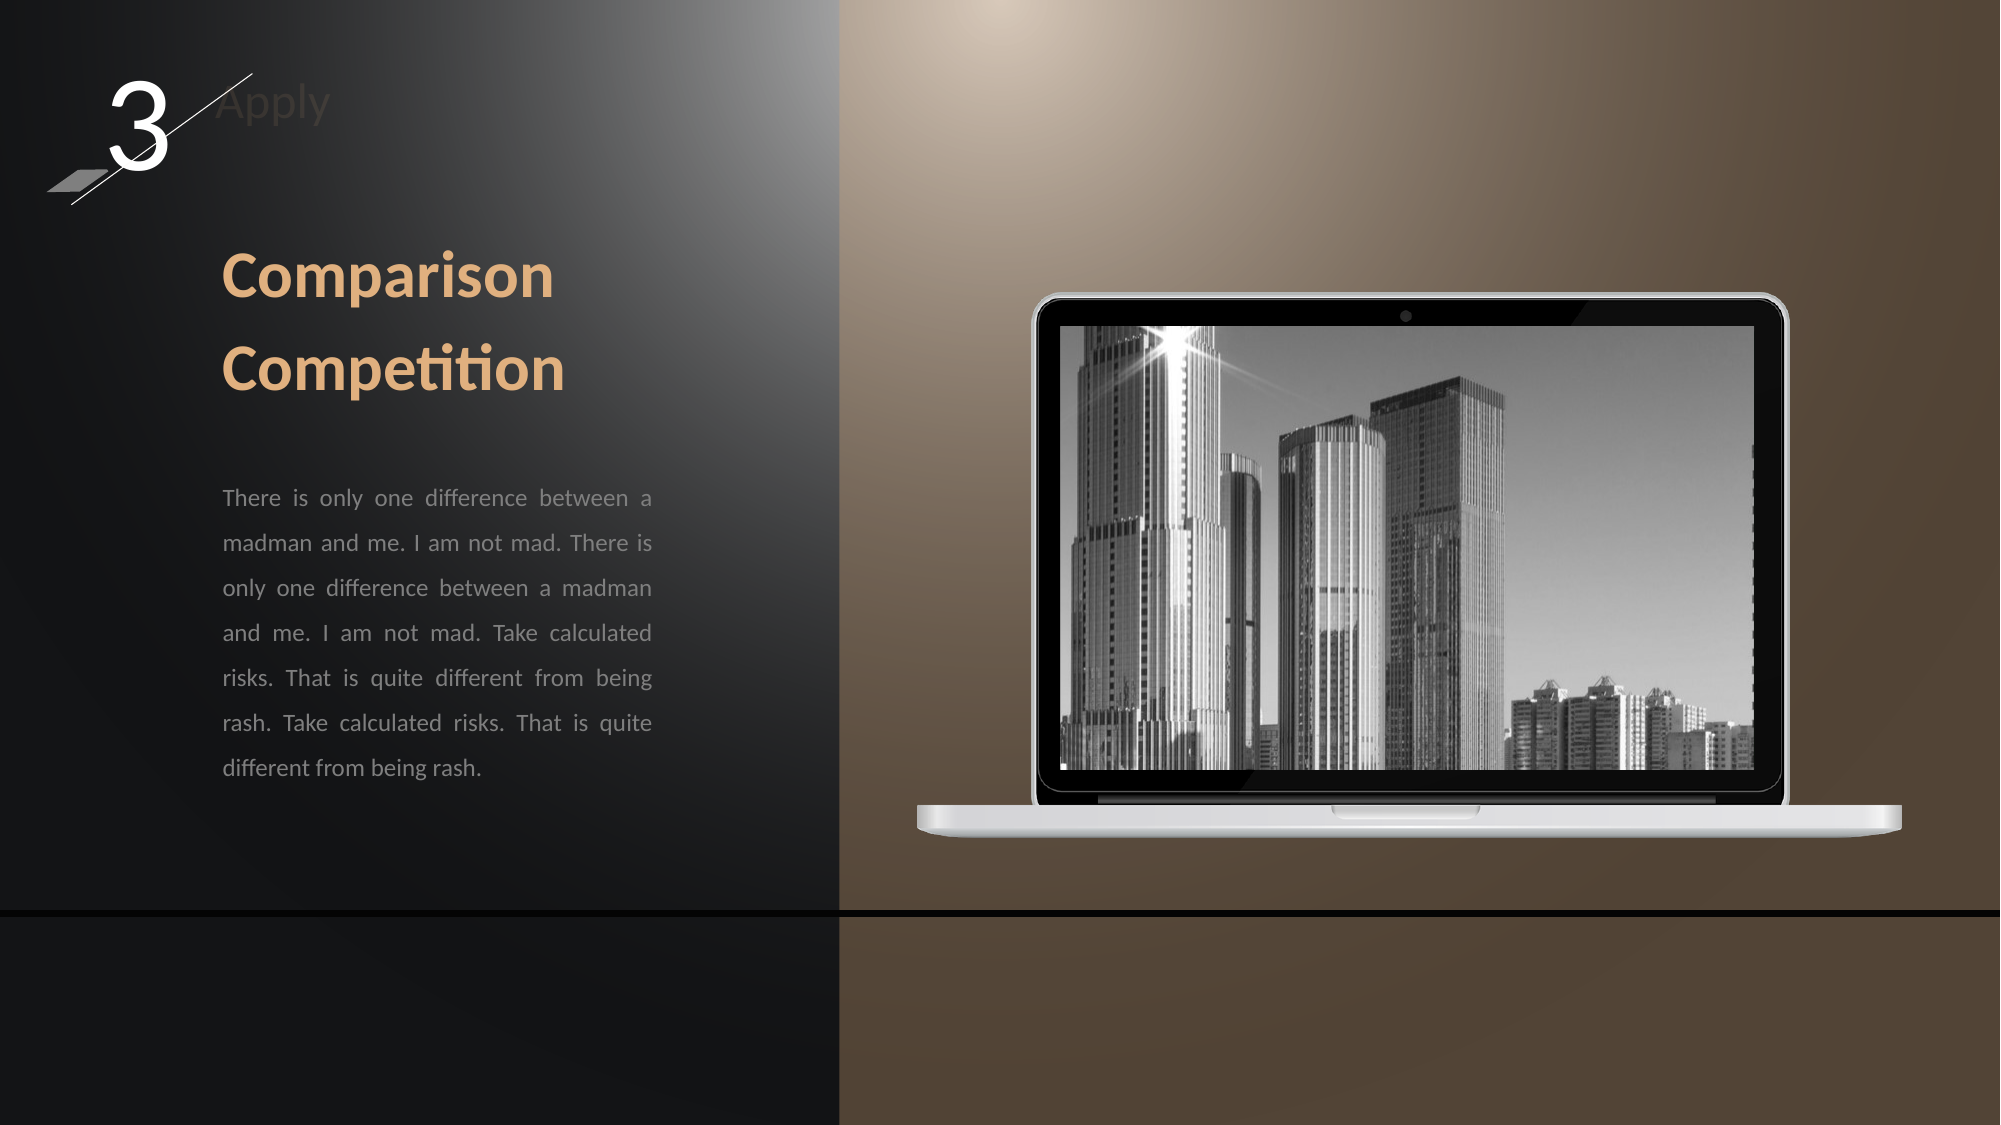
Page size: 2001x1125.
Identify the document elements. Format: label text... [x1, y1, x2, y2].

text_box [838, 917, 2000, 1125]
text_box Apply [222, 61, 346, 136]
text_box There is only one difference between a madman and me. I am not mad. There is only one difference between a madman and me. I am not mad. Take calculated risks. That is quite different from being rash. Take calculated risks. That is quite different from being rash. [207, 459, 669, 789]
text_box Comparison Competition [207, 232, 819, 403]
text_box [917, 292, 1902, 838]
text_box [88, 25, 222, 239]
picture [1060, 326, 1754, 770]
text_box [838, 0, 2000, 910]
